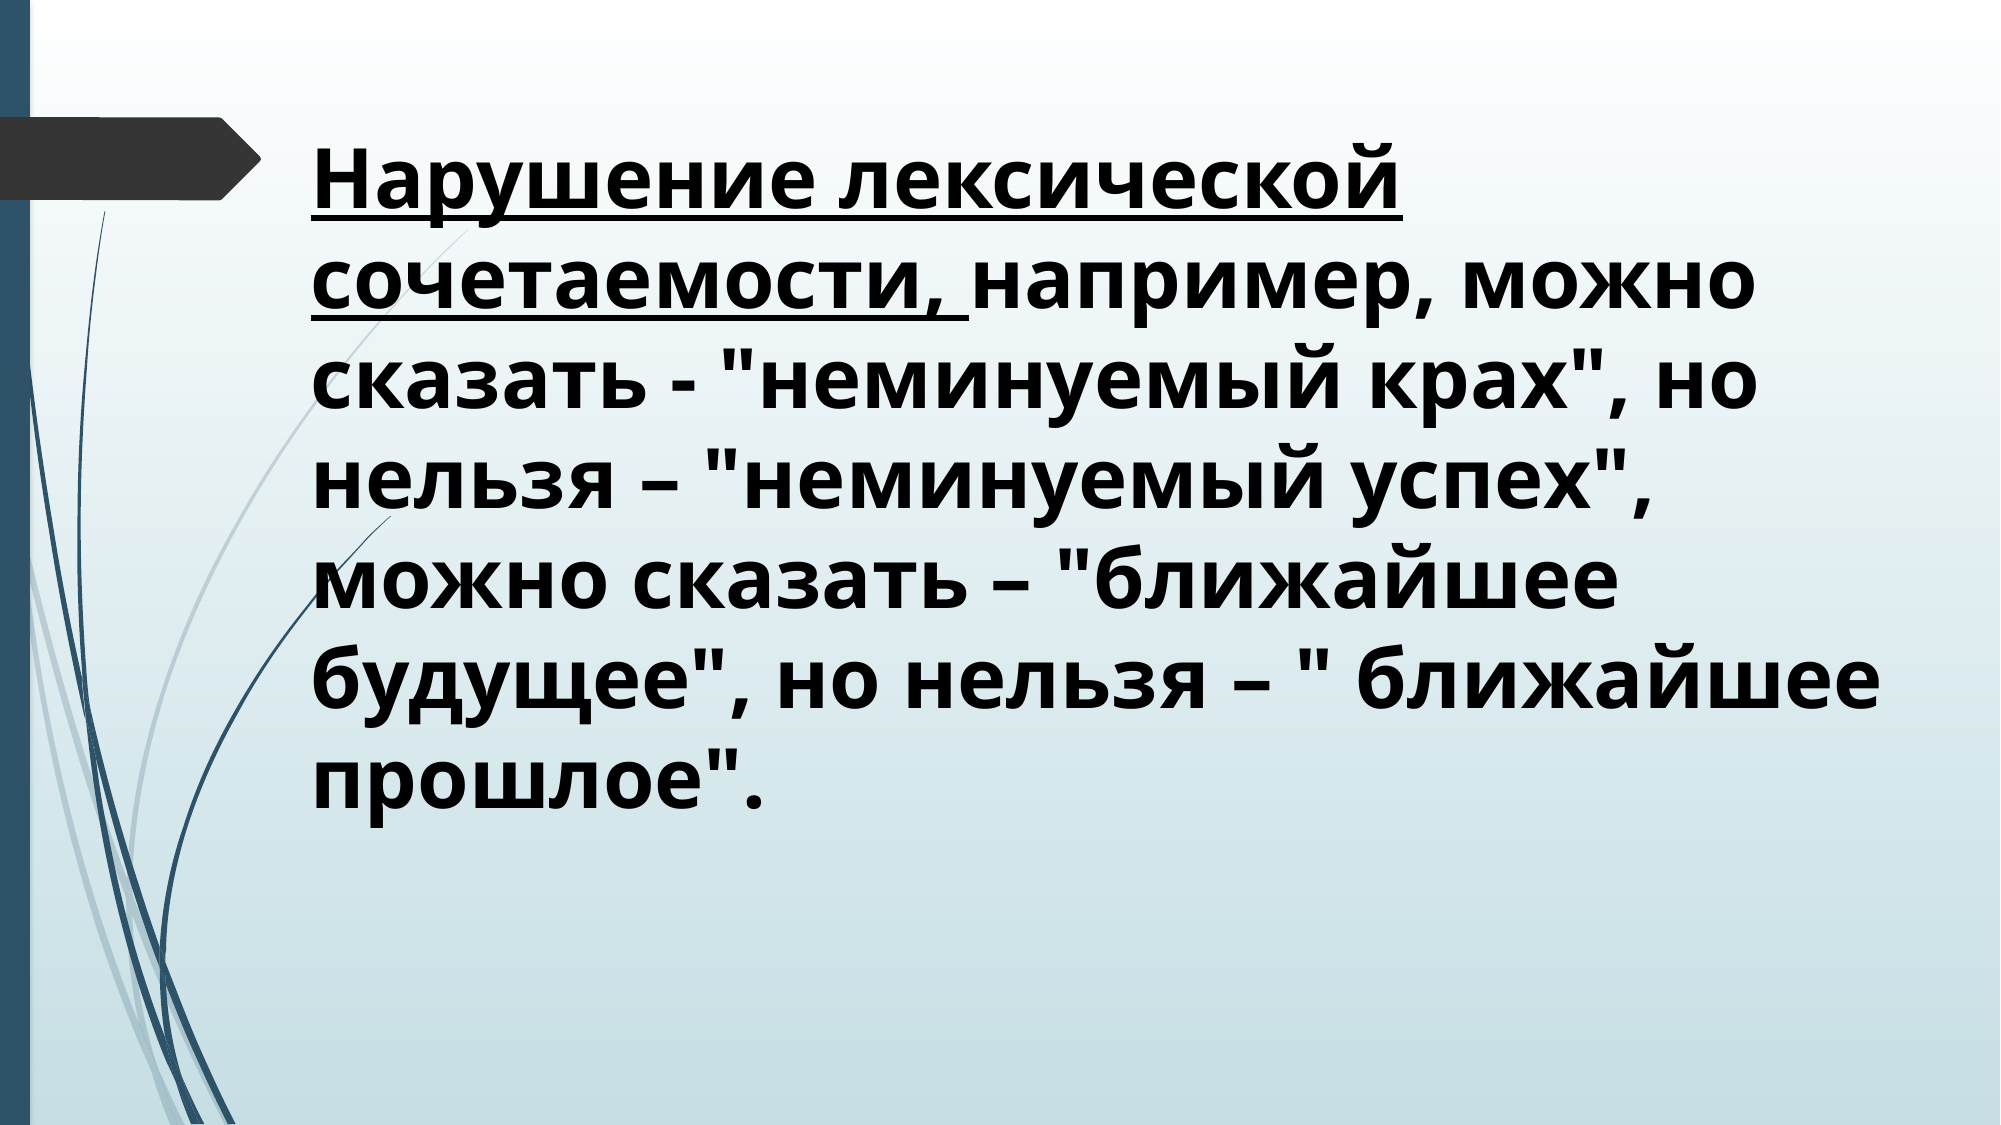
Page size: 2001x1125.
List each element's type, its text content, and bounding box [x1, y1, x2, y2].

list Нарушение лексической сочетаемости, например, можно сказать - "неминуемый крах", но нельзя – "неминуемый успех", можно сказать – "ближайшее будущее", но нельзя – " ближайшее прошлое". [295, 117, 1959, 1107]
